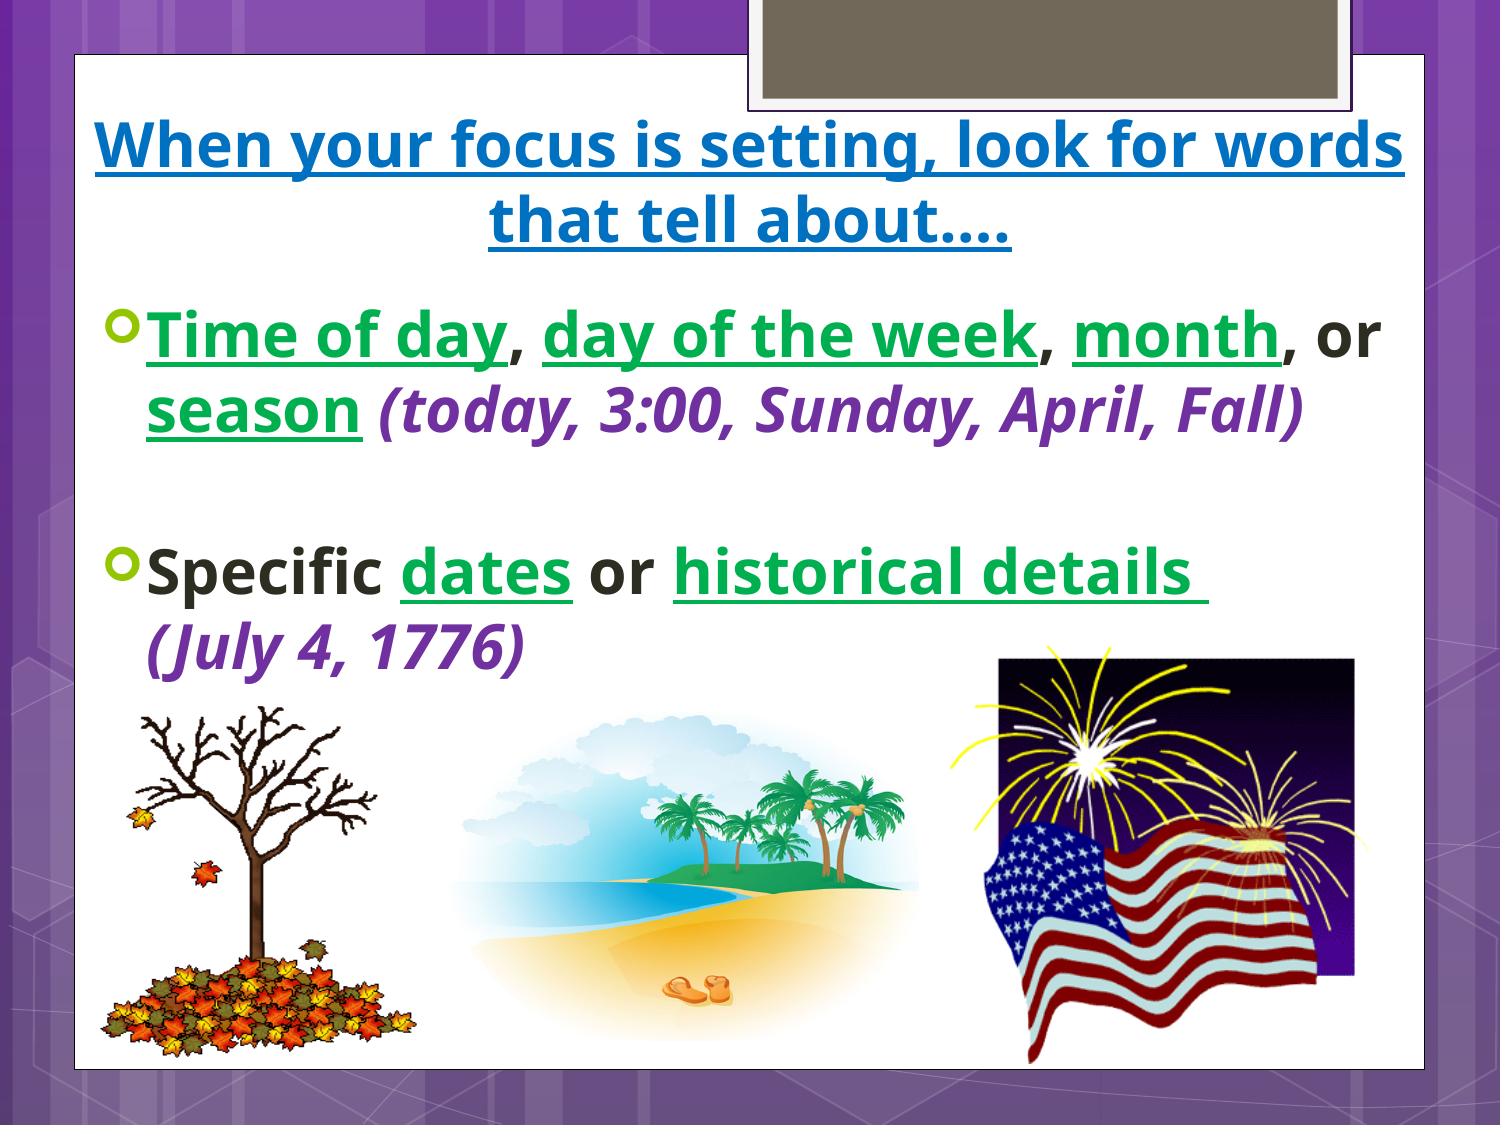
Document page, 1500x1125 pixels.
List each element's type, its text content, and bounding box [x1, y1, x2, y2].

picture [949, 645, 1369, 1065]
list Time of day, day of the week, month, or season (today, 3:00, Sunday, April, Fall) Specific dates or historical details (July 4, 1776) [75, 287, 1425, 1063]
title When your focus is setting, look for words that tell about…. [75, 75, 1425, 263]
picture [87, 699, 426, 1065]
picture [449, 712, 919, 1041]
